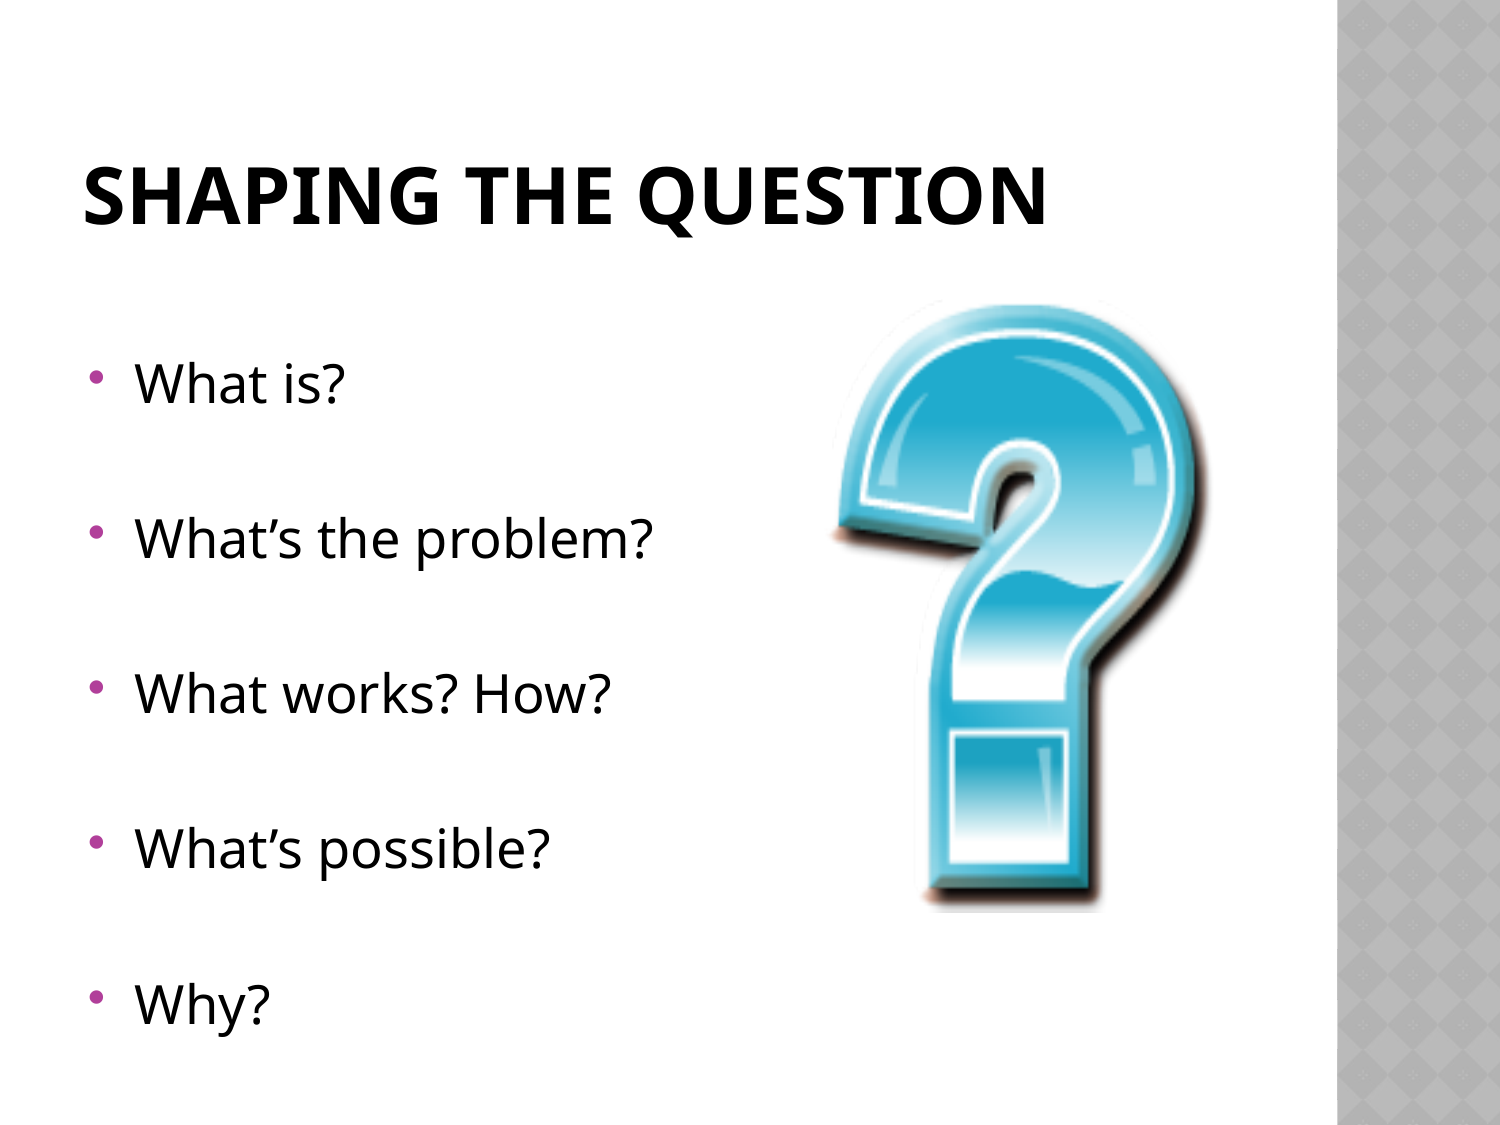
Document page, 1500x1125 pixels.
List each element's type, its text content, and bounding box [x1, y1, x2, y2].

list What is? What’s the problem? What works? How? What’s possible? Why? [75, 264, 1263, 1059]
title Shaping the Question [75, 52, 1263, 240]
picture [774, 299, 1263, 913]
